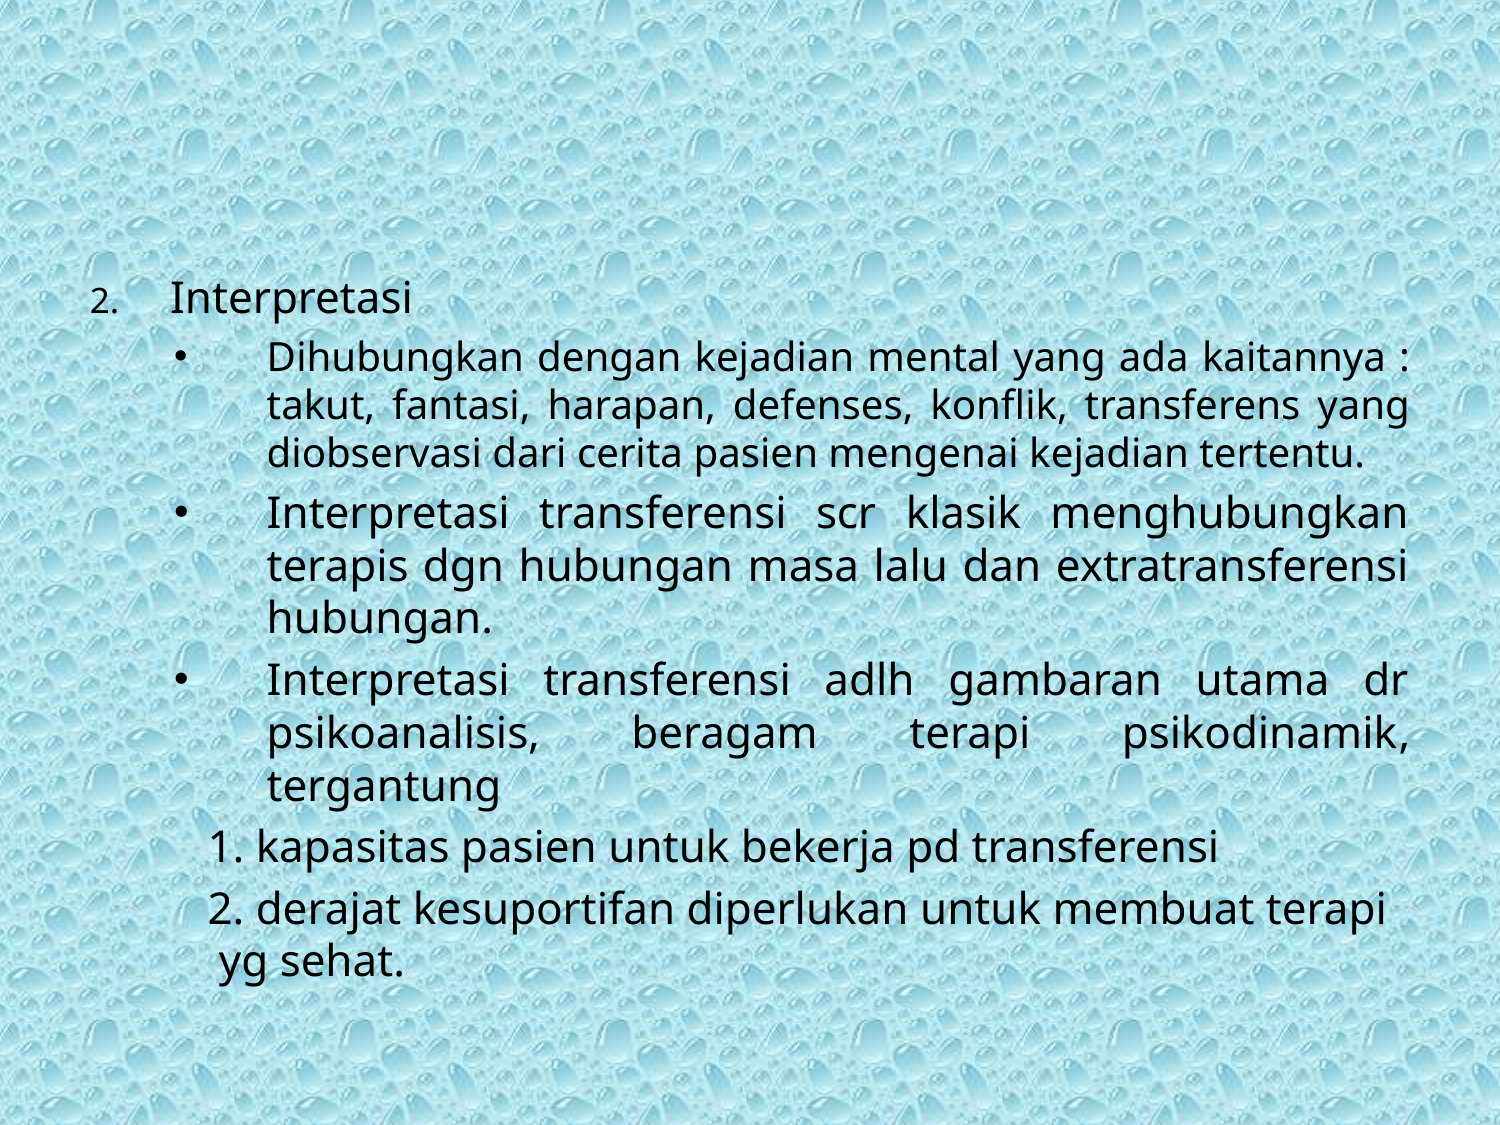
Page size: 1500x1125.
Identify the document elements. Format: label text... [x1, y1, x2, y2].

list Interpretasi Dihubungkan dengan kejadian mental yang ada kaitannya : takut, fantasi, harapan, defenses, konflik, transferens yang diobservasi dari cerita pasien mengenai kejadian tertentu. Interpretasi transferensi scr klasik menghubungkan terapis dgn hubungan masa lalu dan extratransferensi hubungan. Interpretasi transferensi adlh gambaran utama dr psikoanalisis, beragam terapi psikodinamik, tergantung 1. kapasitas pasien untuk bekerja pd transferensi 2. derajat kesuportifan diperlukan untuk membuat terapi yg sehat. [75, 262, 1425, 1035]
picture [0, 0, 1500, 1125]
